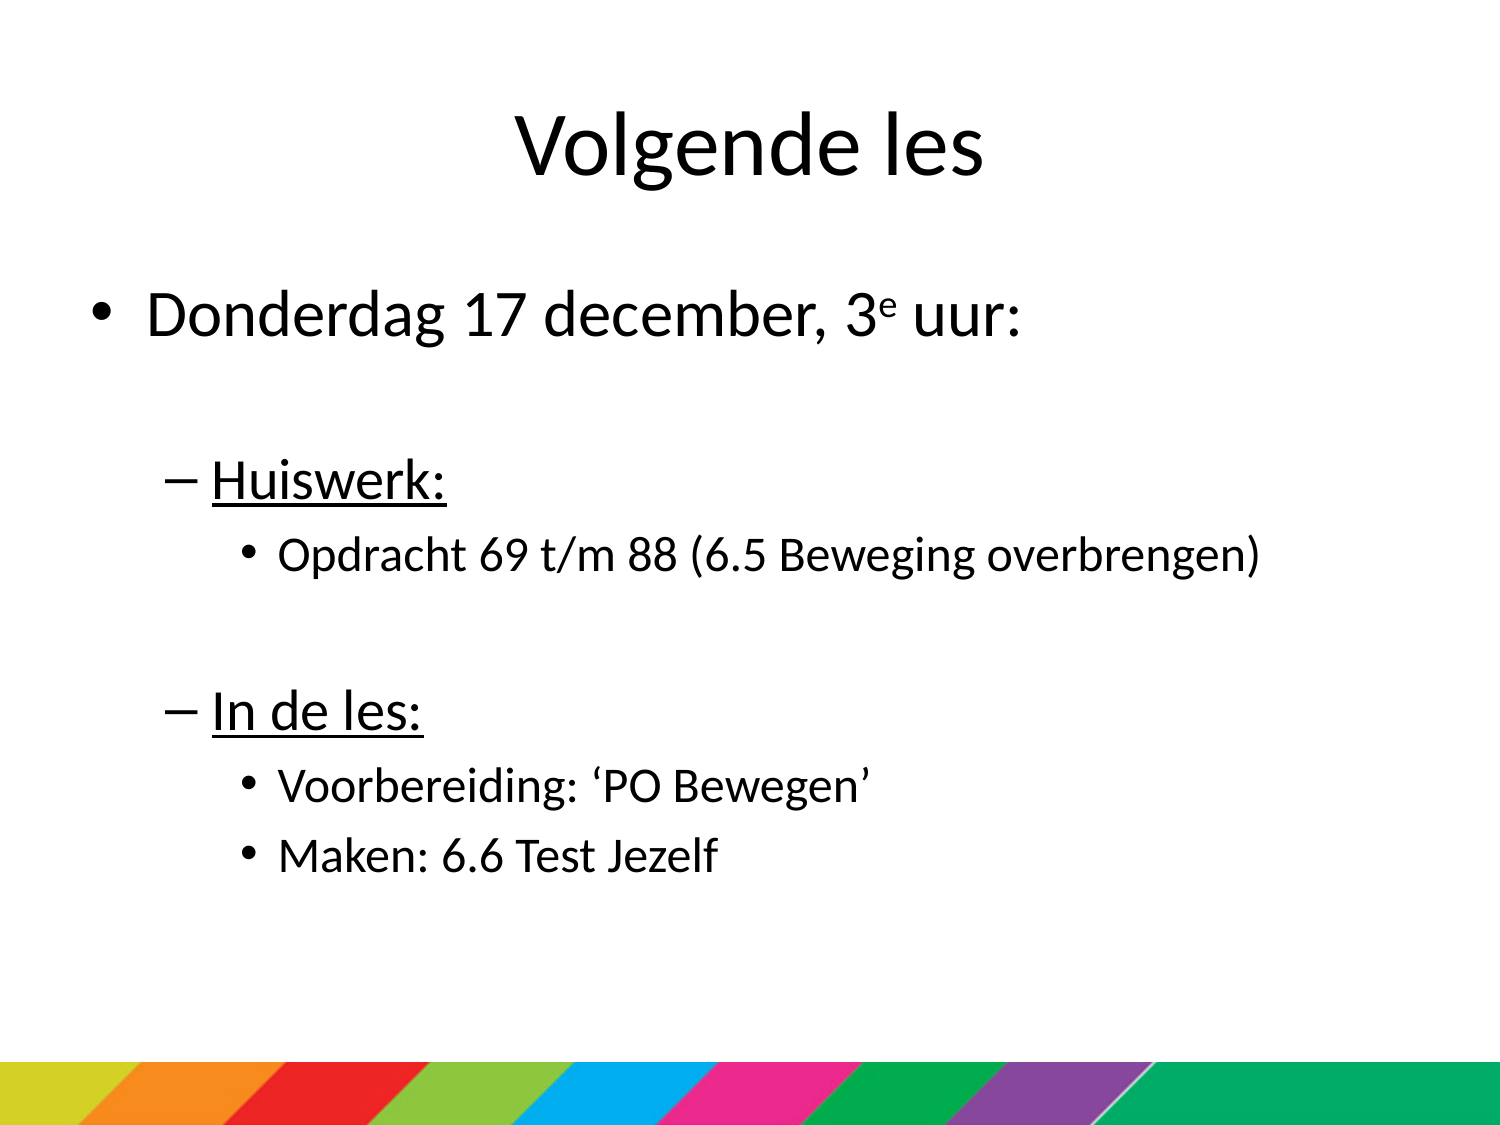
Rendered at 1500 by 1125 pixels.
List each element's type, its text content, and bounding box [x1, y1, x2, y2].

picture [656, 1062, 1500, 1125]
list Donderdag 17 december, 3e uur: Huiswerk: Opdracht 69 t/m 88 (6.5 Beweging overbrengen) In de les: Voorbereiding: ‘PO Bewegen’ Maken: 6.6 Test Jezelf [75, 262, 1425, 1005]
picture [0, 1062, 574, 1125]
title Volgende les [75, 45, 1425, 233]
